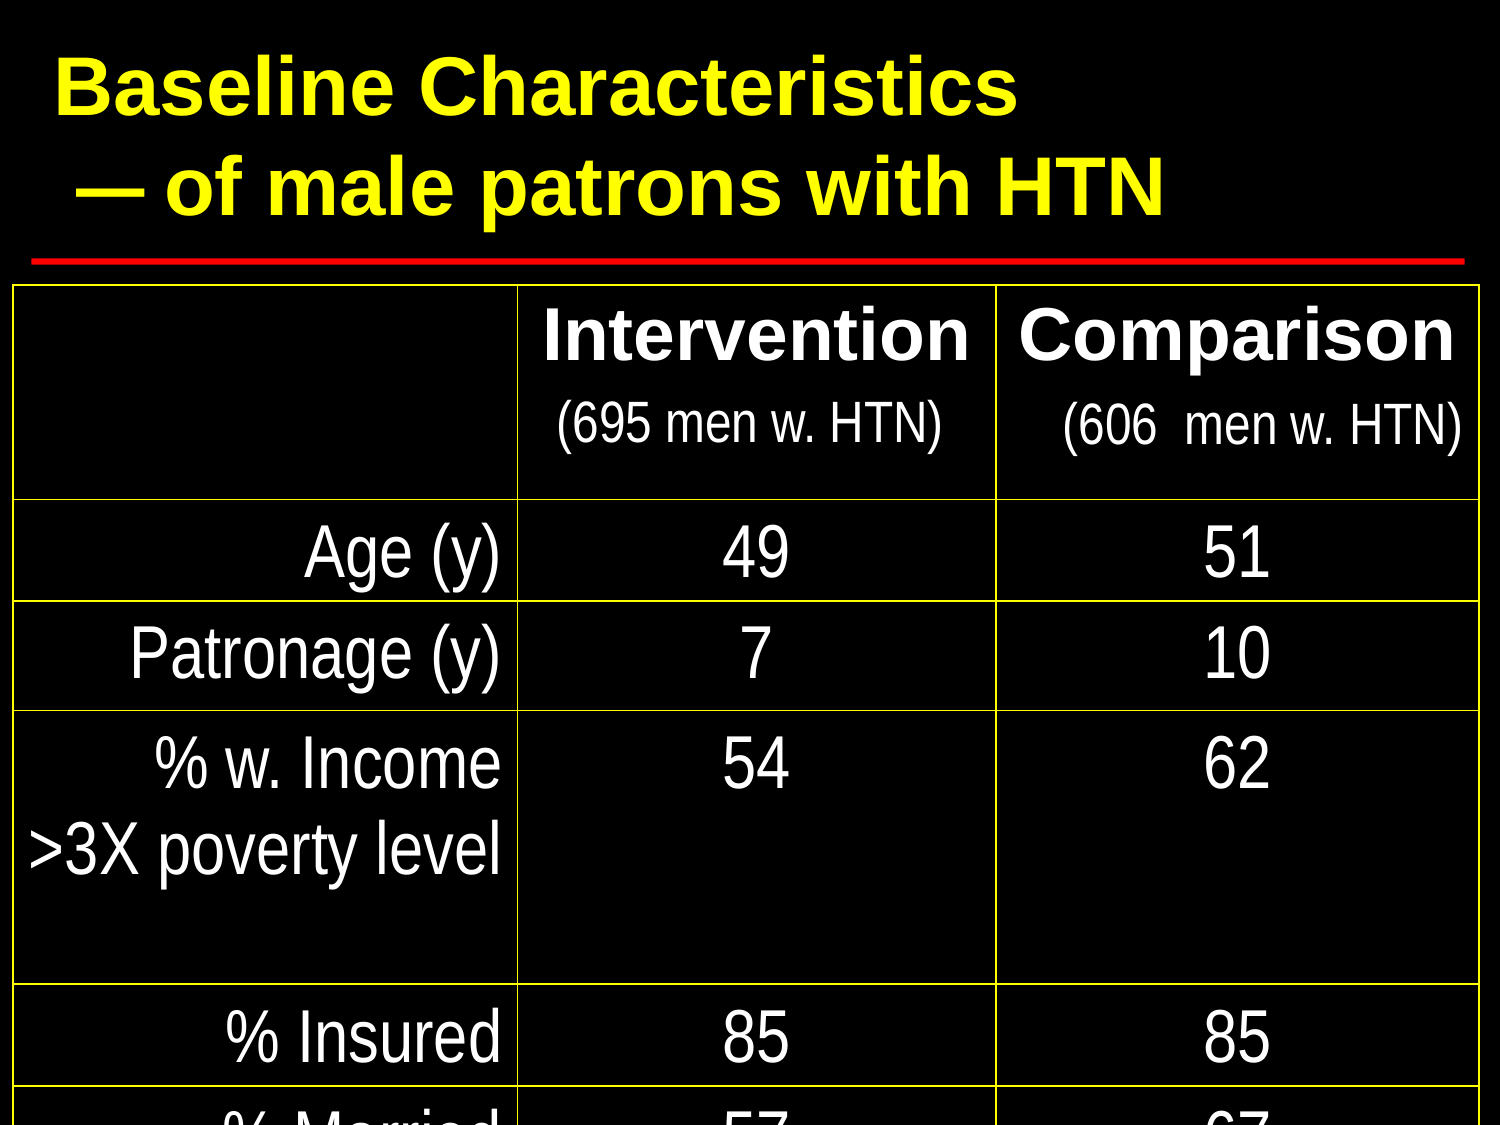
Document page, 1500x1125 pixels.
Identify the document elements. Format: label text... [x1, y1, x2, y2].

table_cell 7 [518, 602, 995, 710]
table_cell 10 [997, 602, 1478, 710]
table_cell % Married [14, 1087, 517, 1125]
table_header Intervention (695 men w. HTN) [518, 286, 995, 499]
table_cell % w. Income >3X poverty level [14, 711, 517, 983]
table_header [14, 286, 517, 499]
table_cell 54 [518, 711, 995, 983]
table_cell 67 [997, 1087, 1478, 1125]
table_cell 57 [518, 1087, 995, 1125]
table_cell Patronage (y) [14, 602, 517, 710]
table_cell 49 [518, 500, 995, 600]
title Baseline Characteristics — of male patrons with HTN [38, 37, 1477, 226]
table_cell 62 [997, 711, 1478, 983]
table_cell 85 [518, 985, 995, 1085]
table_cell % Insured [14, 985, 517, 1085]
table_cell 51 [997, 500, 1478, 600]
table_header Comparison (606 men w. HTN) [997, 286, 1478, 499]
table_cell Age (y) [14, 500, 517, 600]
table_cell 85 [997, 985, 1478, 1085]
